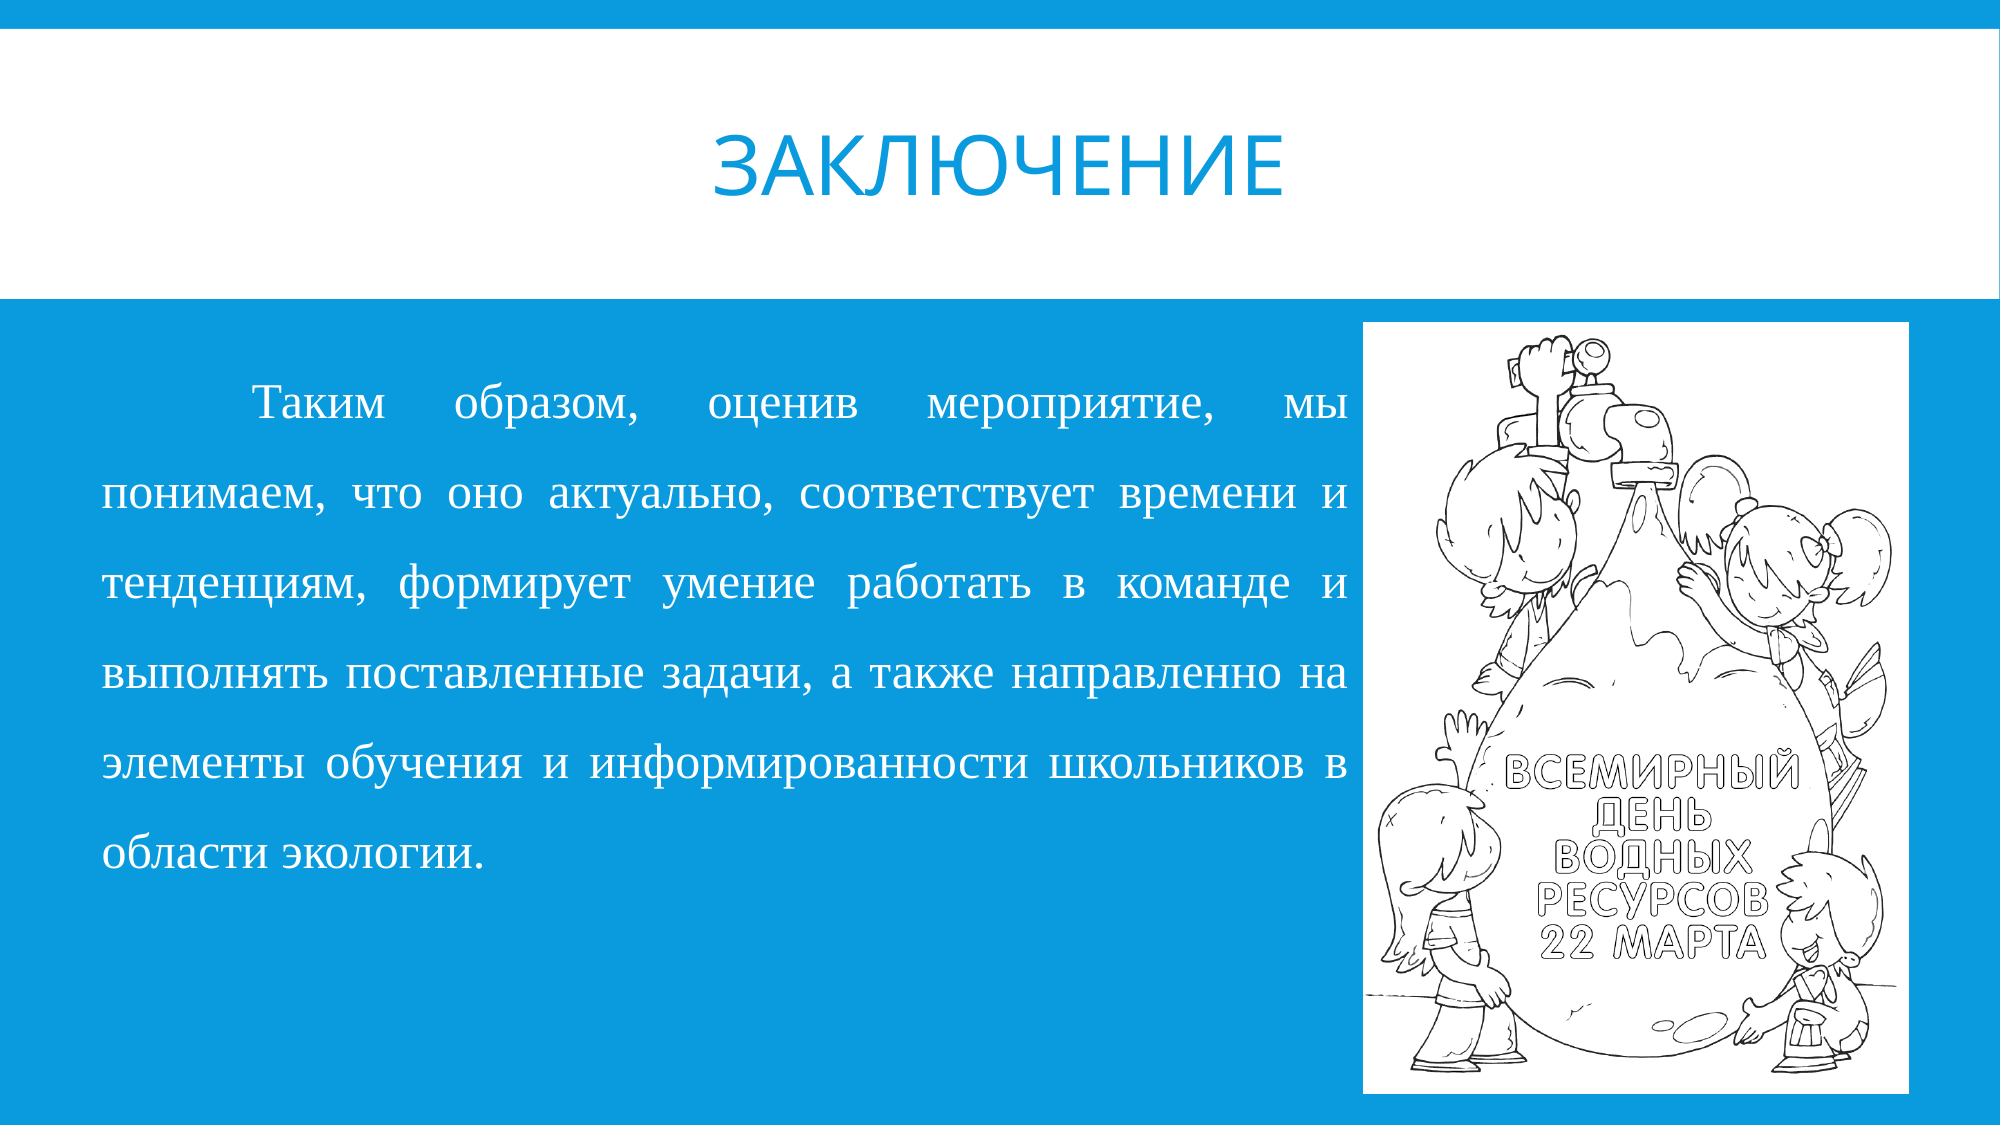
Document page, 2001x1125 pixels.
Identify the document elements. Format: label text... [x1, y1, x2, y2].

picture [1364, 323, 1908, 1093]
list Таким образом, оценив мероприятие, мы понимаем, что оно актуально, соответствует времени и тенденциям, формирует умение работать в команде и выполнять поставленные задачи, а также направленно на элементы обучения и информированности школьников в области экологии. [56, 331, 1356, 1022]
title Заключение [197, 46, 1803, 295]
